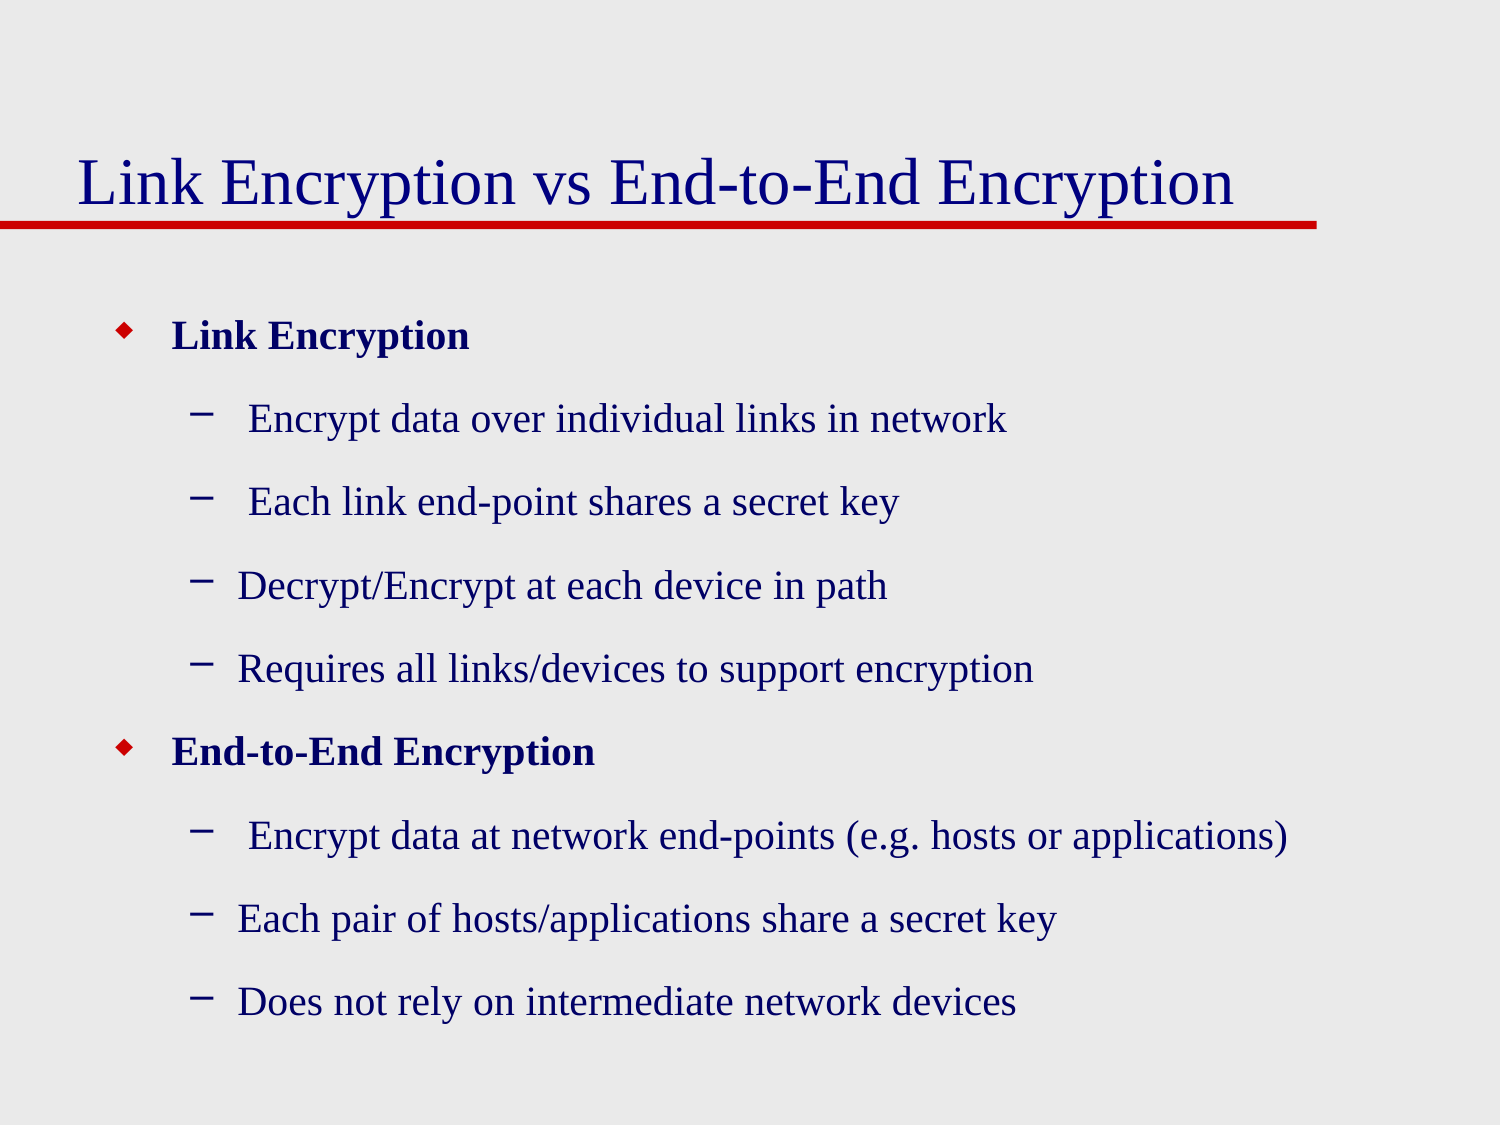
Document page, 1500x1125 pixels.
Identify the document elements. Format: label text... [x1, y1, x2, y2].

title Link Encryption vs End-to-End Encryption [62, 43, 1338, 226]
list Link Encryption Encrypt data over individual links in network Each link end-point shares a secret key Decrypt/Encrypt at each device in path Requires all links/devices to support encryption End-to-End Encryption Encrypt data at network end-points (e.g. hosts or applications) Each pair of hosts/applications share a secret key Does not rely on intermediate network devices [100, 274, 1438, 951]
